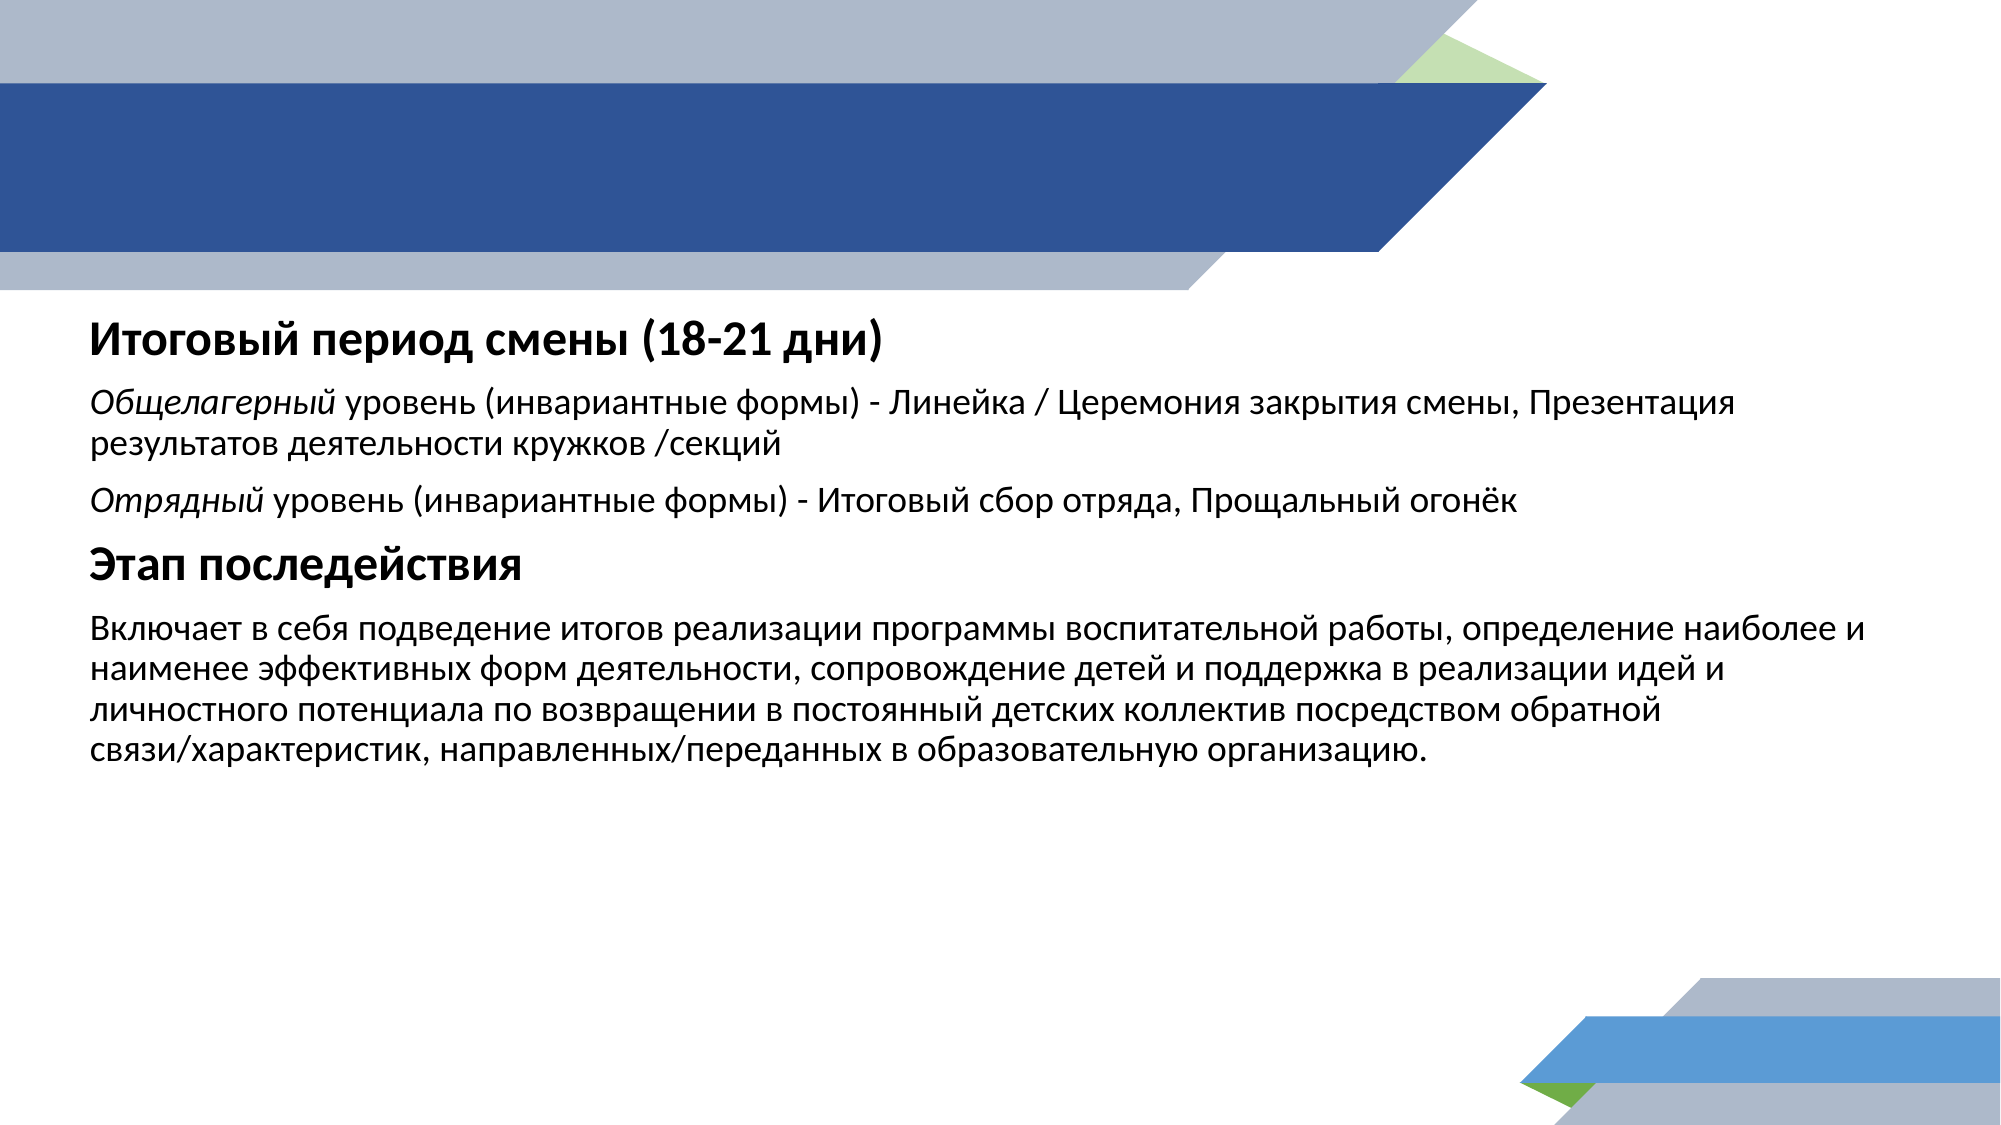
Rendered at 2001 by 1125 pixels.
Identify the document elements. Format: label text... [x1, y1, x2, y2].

list Итоговый период смены (18-21 дни) Общелагерный уровень (инвариантные формы) - Линейка / Церемония закрытия смены, Презентация результатов деятельности кружков /секций Отрядный уровень (инвариантные формы) - Итоговый сбор отряда, Прощальный огонёк Этап последействия Включает в себя подведение итогов реализации программы воспитательной работы, определение наиболее и наименее эффективных форм деятельности, сопровождение детей и поддержка в реализации идей и личностного потенциала по возвращении в постоянный детских коллектив посредством обратной связи/характеристик, направленных/переданных в образовательную организацию. [52, 79, 1936, 1125]
